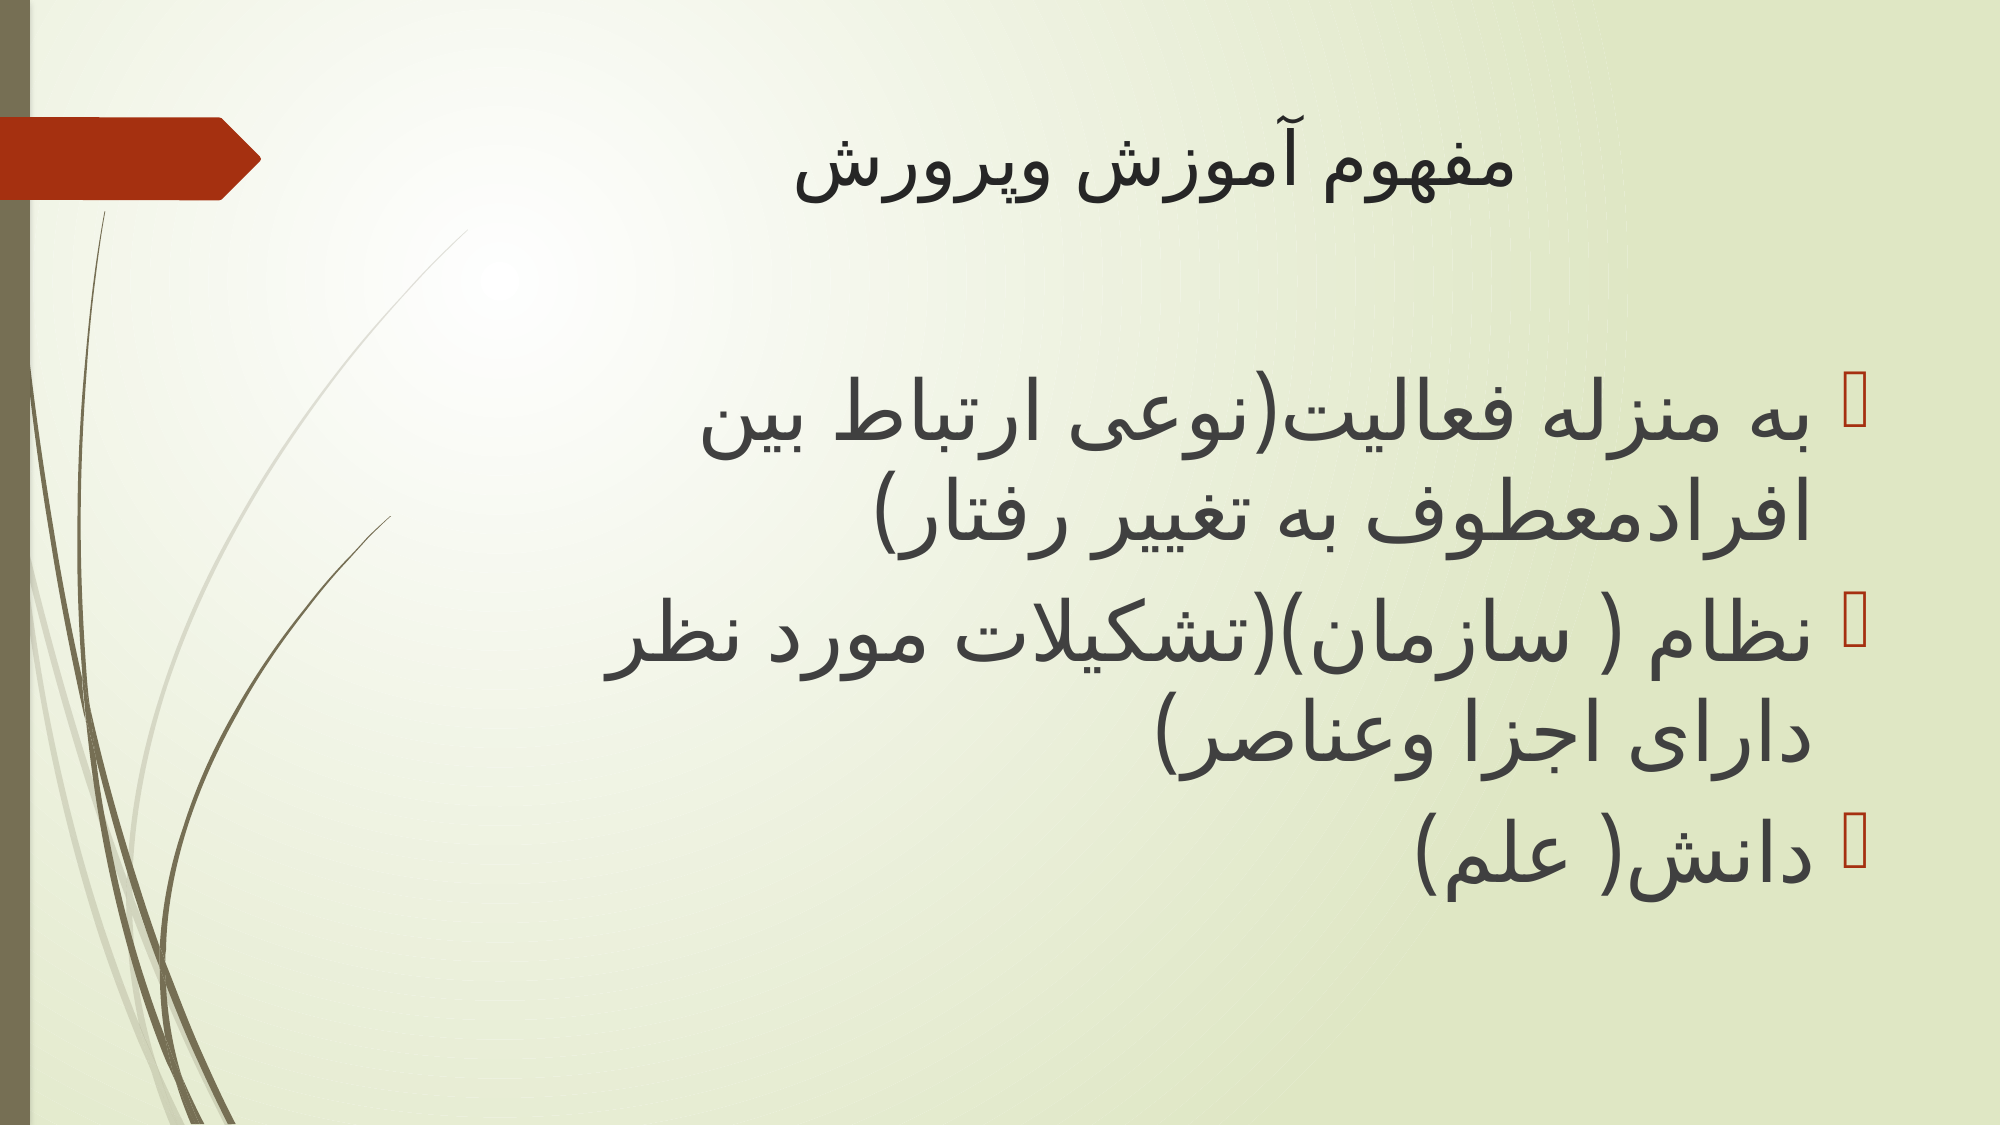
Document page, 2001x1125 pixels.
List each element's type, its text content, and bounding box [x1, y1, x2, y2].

title مفهوم آموزش وپرورش [425, 102, 1888, 313]
list به منزله فعالیت(نوعی ارتباط بین افرادمعطوف به تغییر رفتار) نظام ( سازمان)(تشکیلات مورد نظر دارای اجزا وعناصر) دانش( علم) [424, 350, 1888, 970]
